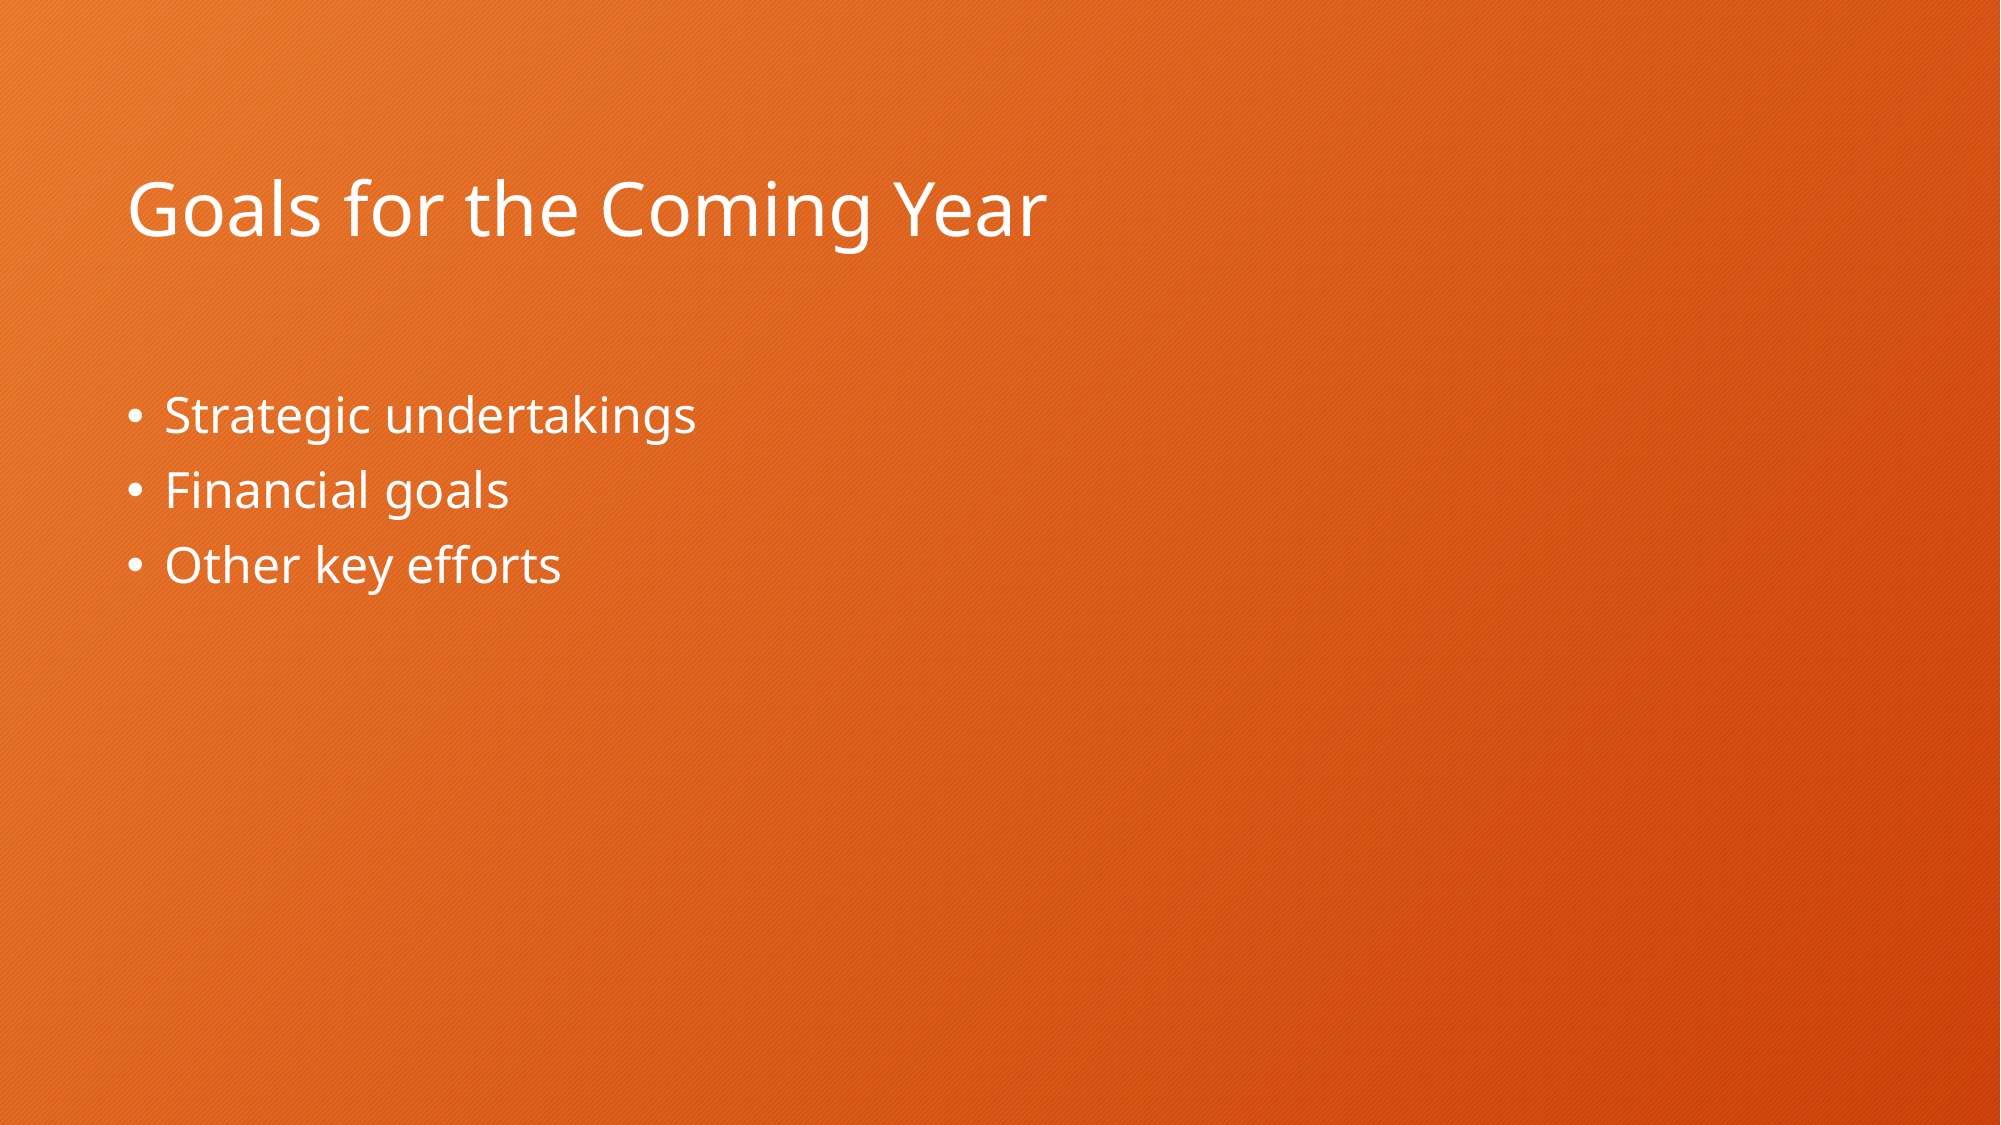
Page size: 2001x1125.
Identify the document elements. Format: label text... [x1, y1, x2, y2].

list Strategic undertakings Financial goals Other key efforts [111, 383, 1689, 974]
title Goals for the Coming Year [111, 123, 1689, 301]
